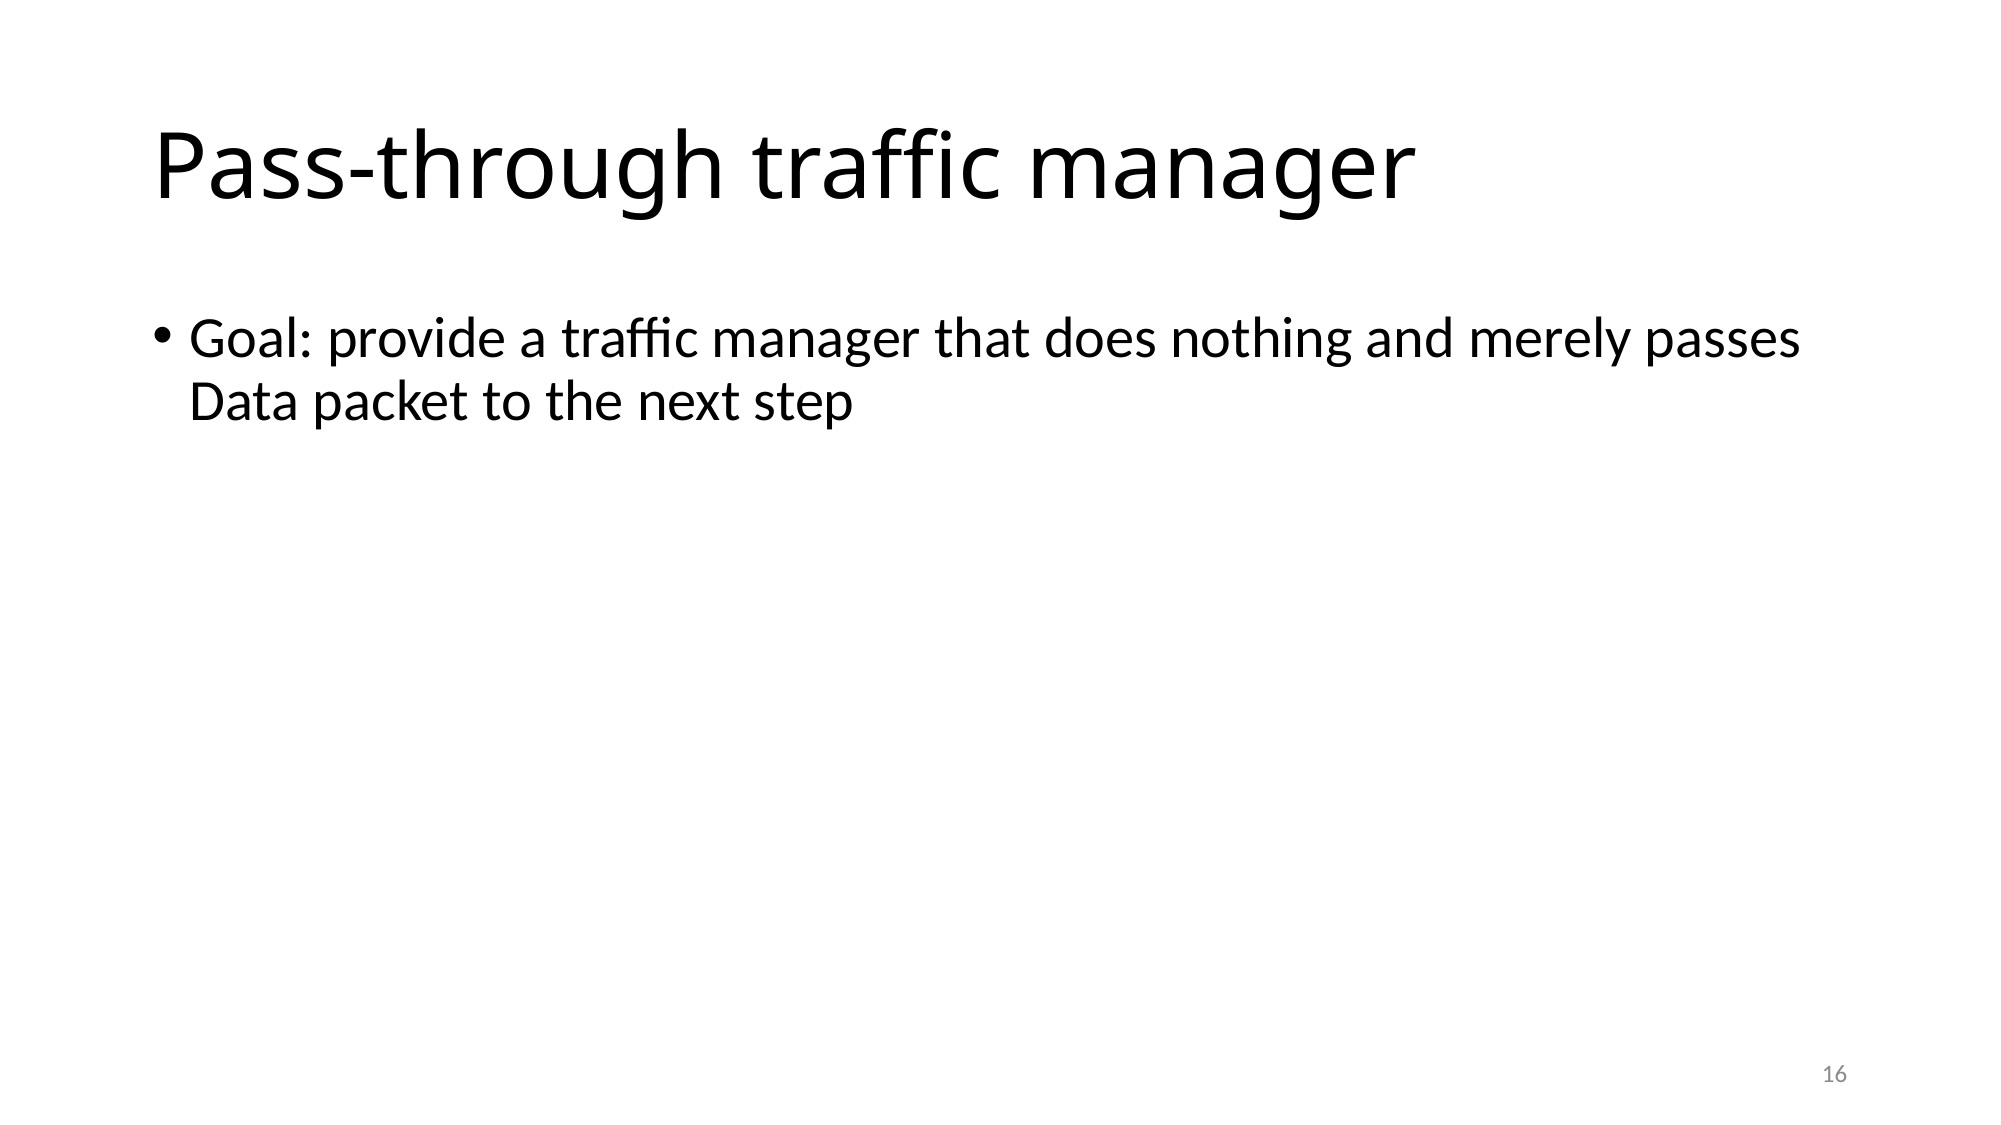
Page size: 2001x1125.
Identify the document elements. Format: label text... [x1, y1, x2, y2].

slide_number 16 [1412, 1042, 1863, 1103]
list Goal: provide a traffic manager that does nothing and merely passes Data packet to the next step [137, 299, 1863, 1014]
title Pass-through traffic manager [137, 59, 1863, 278]
